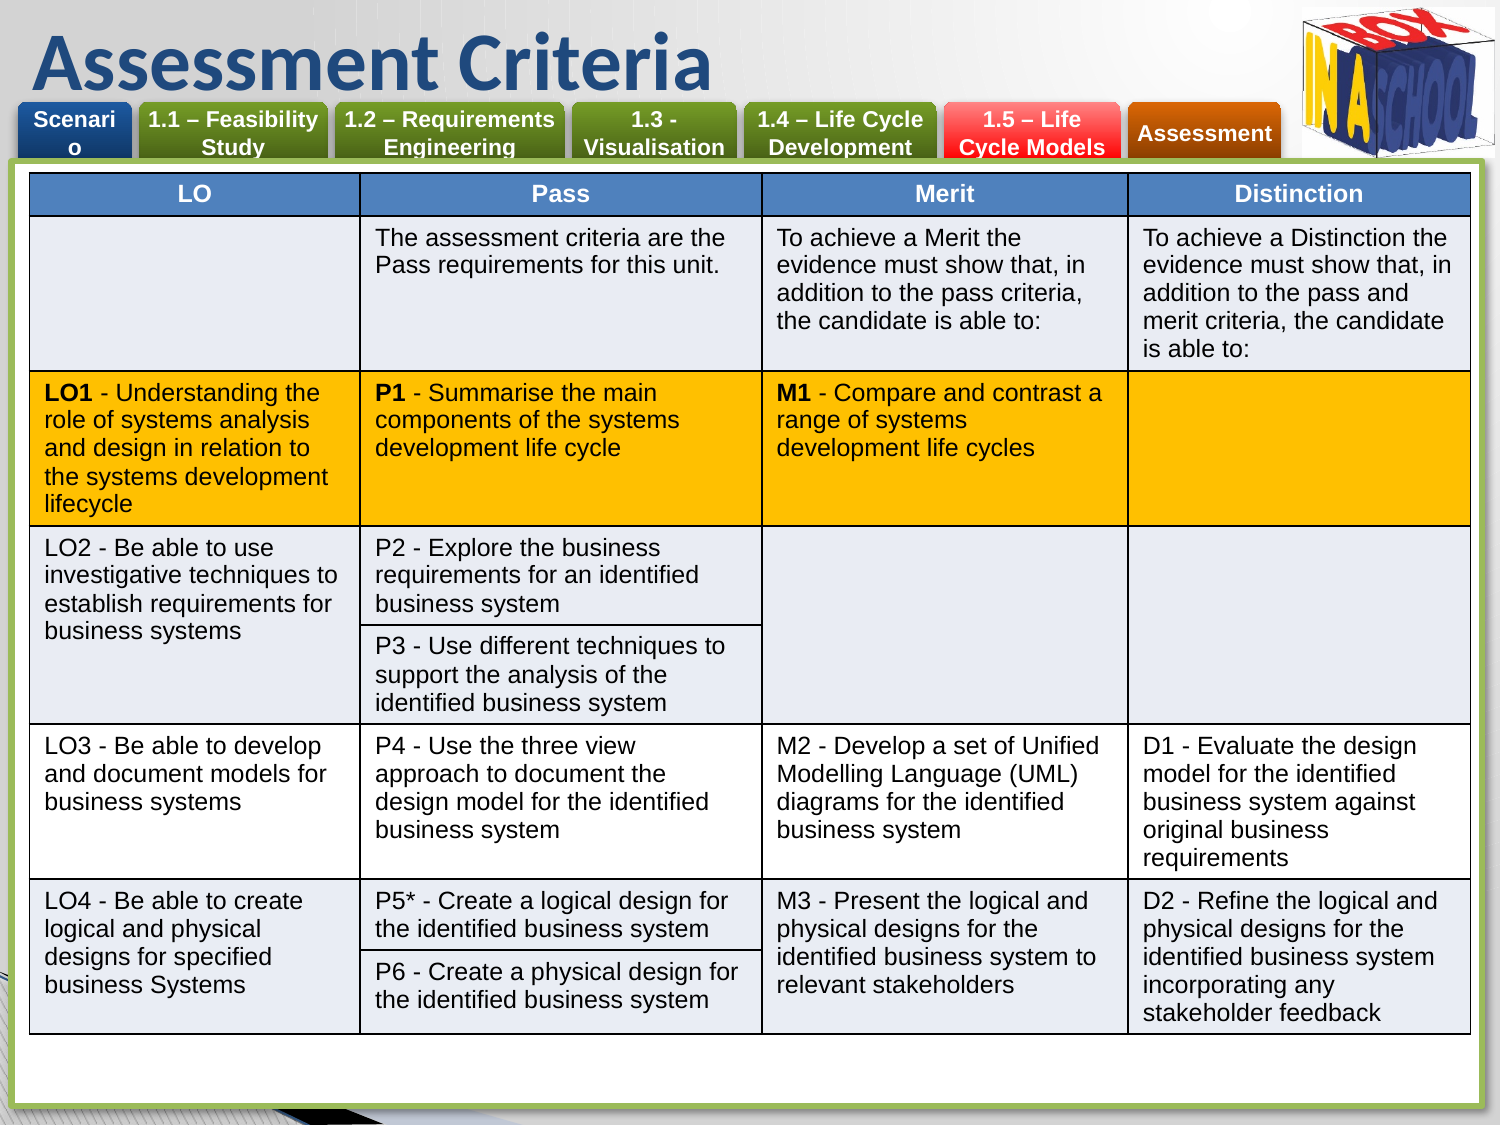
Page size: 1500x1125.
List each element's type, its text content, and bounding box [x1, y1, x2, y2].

table_cell P4 - Use the three view approach to document the design model for the identified business system [361, 725, 761, 878]
title Assessment Criteria [17, 0, 1282, 114]
table_cell [1129, 527, 1470, 723]
table_cell [1129, 372, 1470, 525]
table_header Pass [361, 174, 761, 215]
table_cell D1 - Evaluate the design model for the identified business system against original business requirements [1129, 725, 1470, 878]
table_cell [763, 527, 1127, 723]
table_cell LO4 - Be able to create logical and physical designs for specified business Systems [30, 880, 359, 1033]
picture [281, 1114, 303, 1125]
picture [1302, 7, 1495, 158]
table_cell P6 - Create a physical design for the identified business system [361, 951, 761, 1033]
table_cell To achieve a Distinction the evidence must show that, in addition to the pass and merit criteria, the candidate is able to: [1129, 217, 1470, 370]
table_header Distinction [1129, 174, 1470, 215]
table_cell P1 - Summarise the main components of the systems development life cycle [361, 372, 761, 525]
table_cell M3 - Present the logical and physical designs for the identified business system to relevant stakeholders [763, 880, 1127, 1033]
table_header Merit [763, 174, 1127, 215]
table_cell To achieve a Merit the evidence must show that, in addition to the pass criteria, the candidate is able to: [763, 217, 1127, 370]
table_cell M1 - Compare and contrast a range of systems development life cycles [763, 372, 1127, 525]
table_cell LO1 - Understanding the role of systems analysis and design in relation to the systems development lifecycle [30, 372, 359, 525]
table_cell P2 - Explore the business requirements for an identified business system [361, 527, 761, 624]
table_cell [30, 217, 359, 370]
table_cell LO2 - Be able to use investigative techniques to establish requirements for business systems [30, 527, 359, 723]
table_cell P5* - Create a logical design for the identified business system [361, 880, 761, 949]
table_cell D2 - Refine the logical and physical designs for the identified business system incorporating any stakeholder feedback [1129, 880, 1470, 1033]
table_header LO [30, 174, 359, 215]
table_cell LO3 - Be able to develop and document models for business systems [30, 725, 359, 878]
table_cell P3 - Use different techniques to support the analysis of the identified business system [361, 626, 761, 723]
table_cell M2 - Develop a set of Unified Modelling Language (UML) diagrams for the identified business system [763, 725, 1127, 878]
table_cell The assessment criteria are the Pass requirements for this unit. [361, 217, 761, 370]
